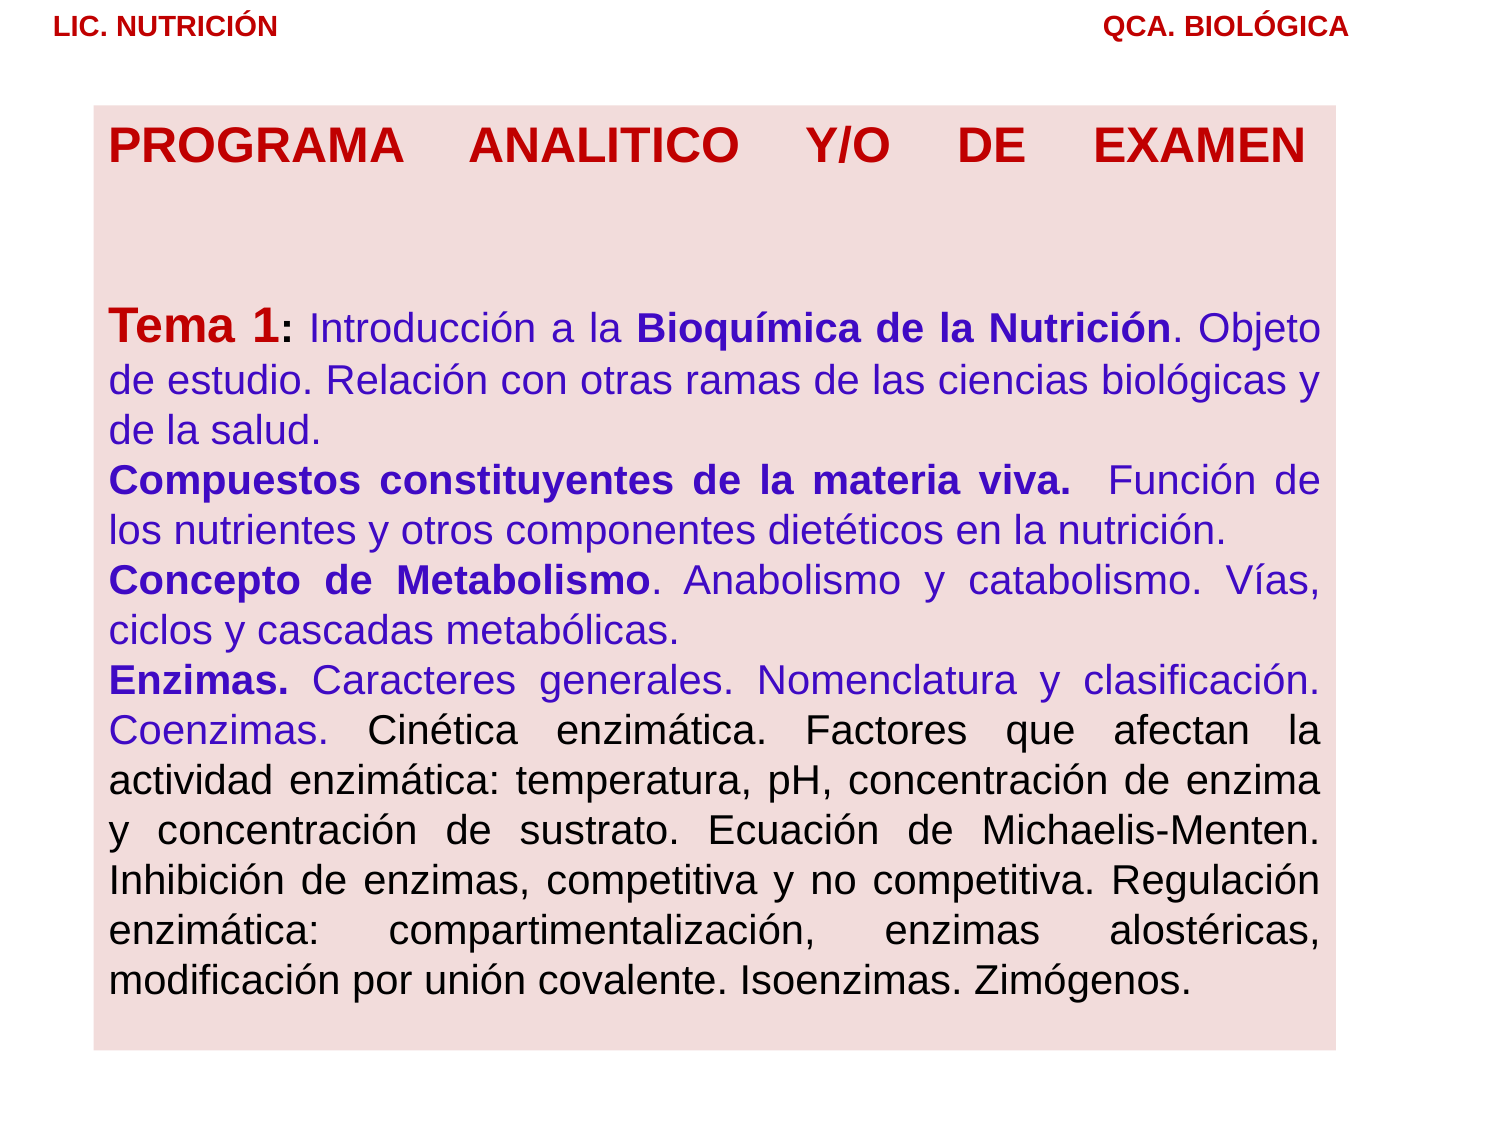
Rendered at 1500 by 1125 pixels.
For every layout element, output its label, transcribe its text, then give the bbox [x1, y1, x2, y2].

text_box LIC. NUTRICIÓN QCA. BIOLÓGICA [38, 0, 1365, 50]
text_box PROGRAMA ANALITICO Y/O DE EXAMEN Tema 1: Introducción a la Bioquímica de la Nutrición. Objeto de estudio. Relación con otras ramas de las ciencias biológicas y de la salud. Compuestos constituyentes de la materia viva. Función de los nutrientes y otros componentes dietéticos en la nutrición. Concepto de Metabolismo. Anabolismo y catabolismo. Vías, ciclos y cascadas metabólicas. Enzimas. Caracteres generales. Nomenclatura y clasificación. Coenzimas. Cinética enzimática. Factores que afectan la actividad enzimática: temperatura, pH, concentración de enzima y concentración de sustrato. Ecuación de Michaelis-Menten. Inhibición de enzimas, competitiva y no competitiva. Regulación enzimática: compartimentalización, enzimas alostéricas, modificación por unión covalente. Isoenzimas. Zimógenos. [93, 105, 1336, 1051]
